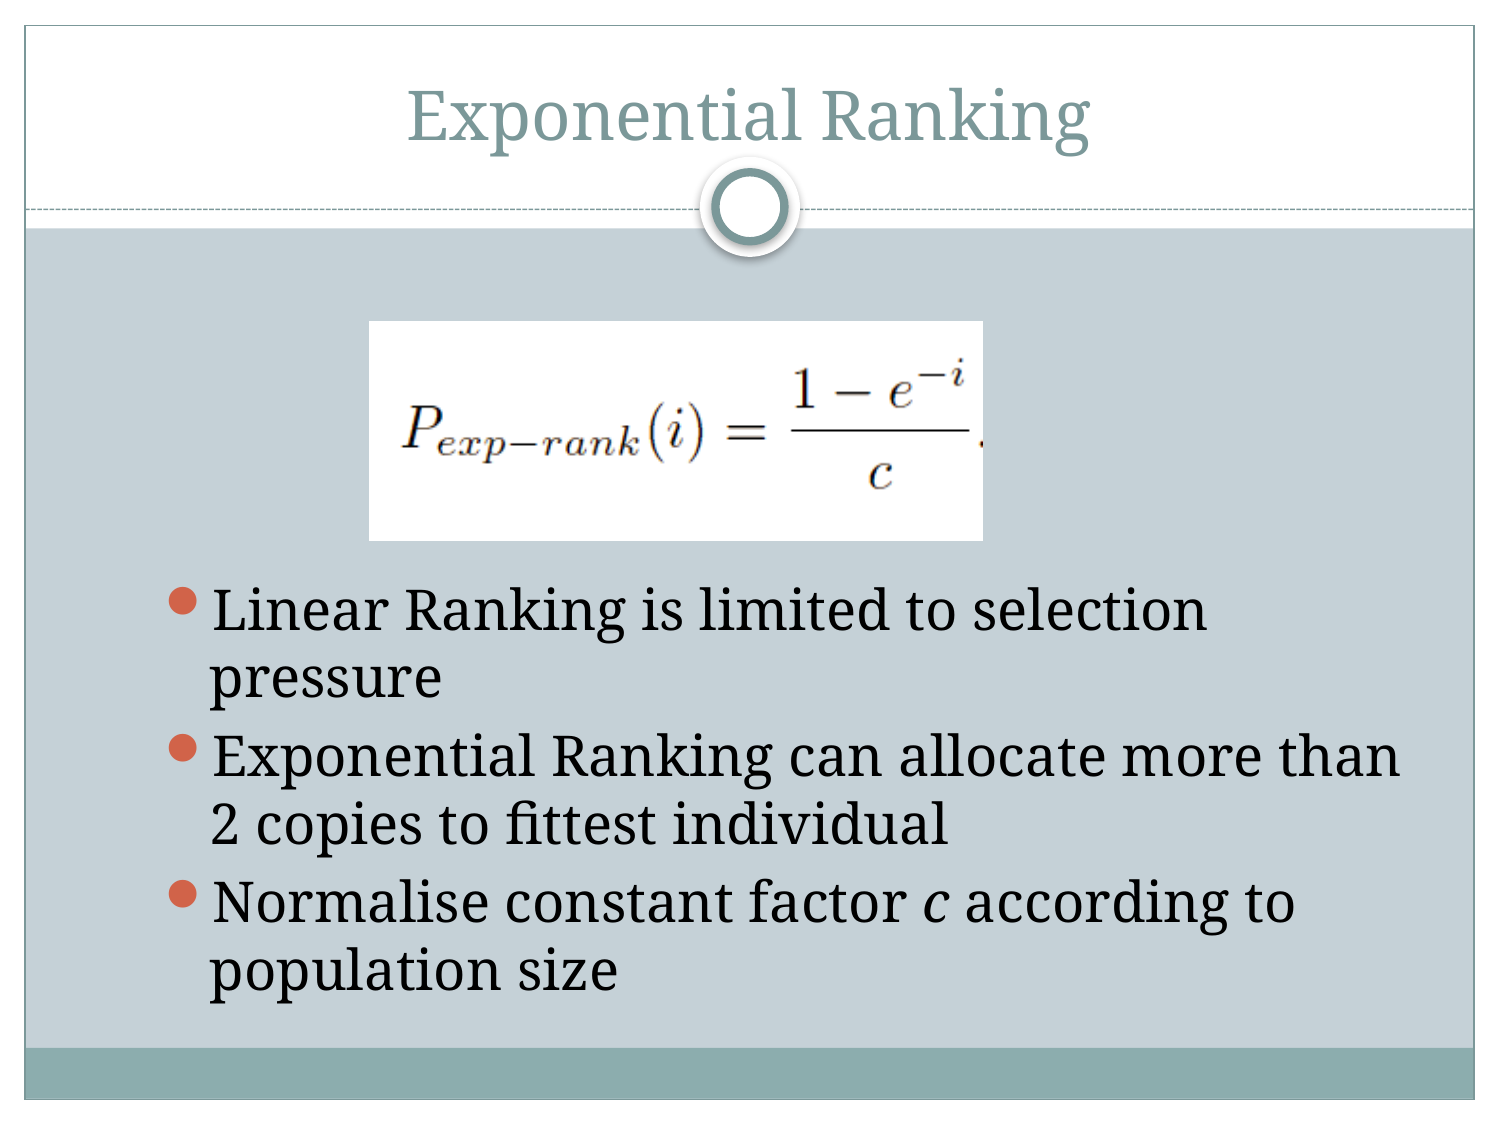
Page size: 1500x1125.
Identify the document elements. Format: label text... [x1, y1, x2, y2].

picture [369, 321, 983, 542]
title Exponential Ranking [49, 37, 1450, 162]
list Linear Ranking is limited to selection pressure Exponential Ranking can allocate more than 2 copies to fittest individual Normalise constant factor c according to population size [150, 566, 1463, 1000]
